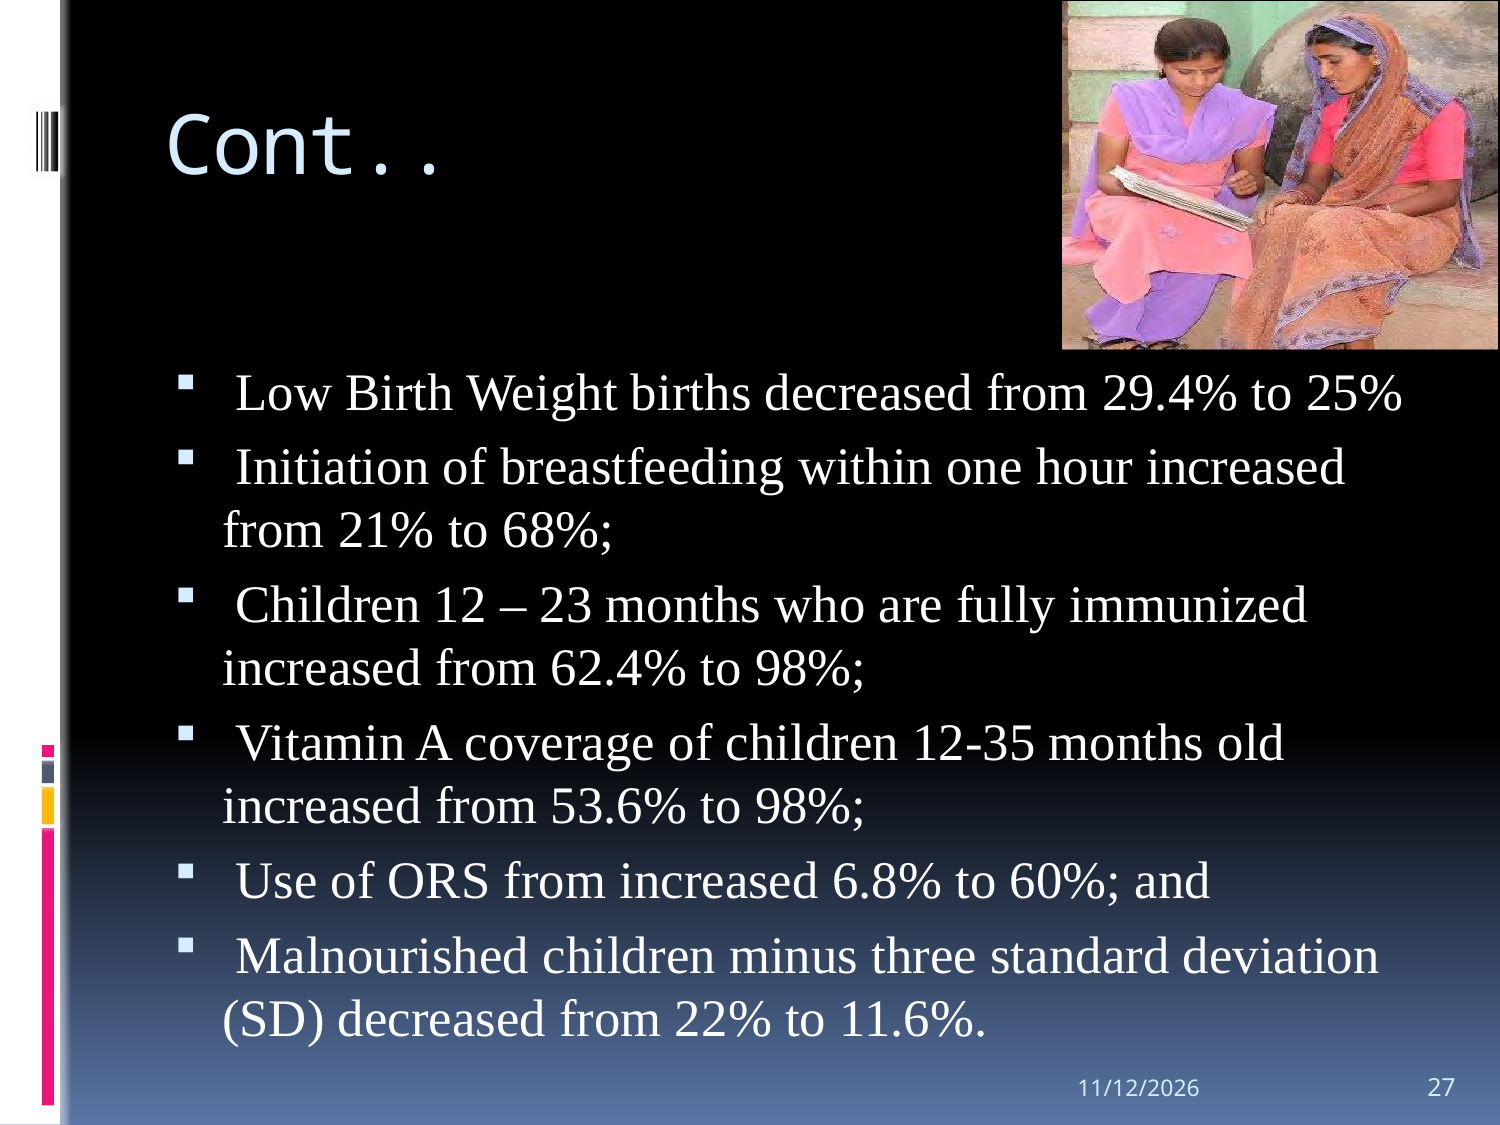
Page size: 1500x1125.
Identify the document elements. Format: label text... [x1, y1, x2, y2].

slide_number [1062, 1052, 1412, 1113]
list Low Birth Weight births decreased from 29.4% to 25% Initiation of breastfeeding within one hour increased from 21% to 68%; Children 12 – 23 months who are fully immunized increased from 62.4% to 98%; Vitamin A coverage of children 12-35 months old increased from 53.6% to 98%; Use of ORS from increased 6.8% to 60%; and Malnourished children minus three standard deviation (SD) decreased from 22% to 11.6%. [150, 350, 1425, 1125]
slide_number 27 [1412, 1052, 1488, 1113]
picture [1061, 0, 1500, 351]
title Cont.. [150, 83, 1054, 234]
